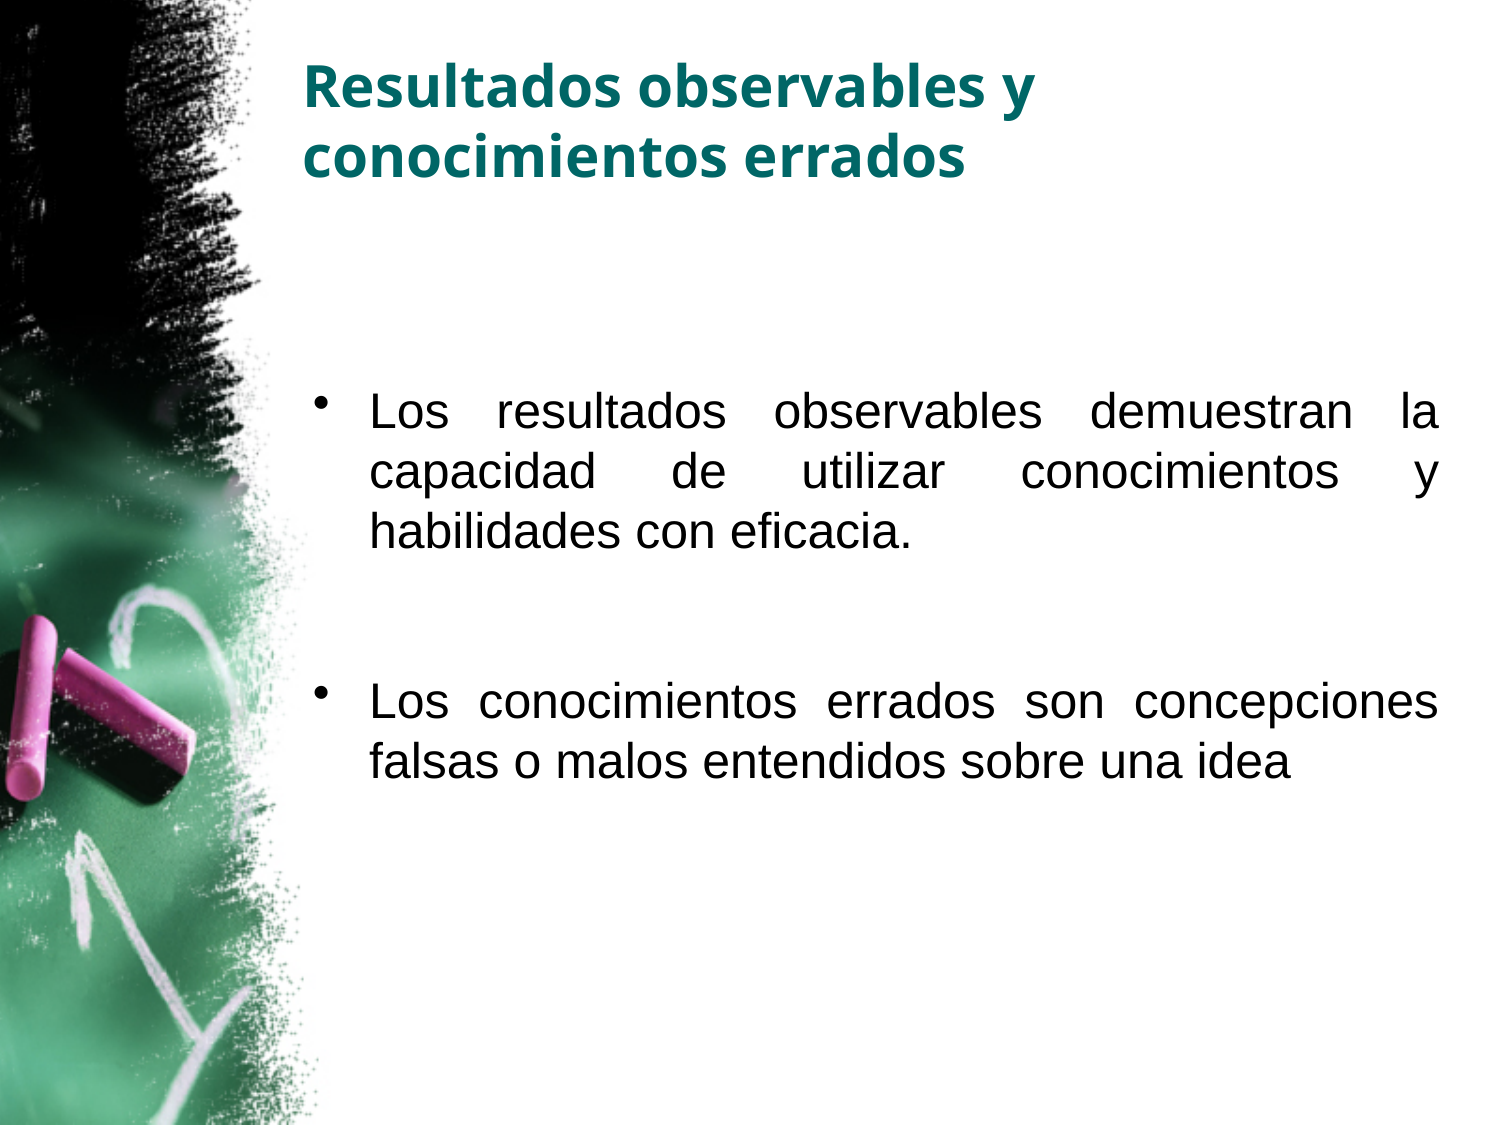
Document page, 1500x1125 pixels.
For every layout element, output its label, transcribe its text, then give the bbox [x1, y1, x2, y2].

picture [0, 0, 1500, 1125]
title Resultados observables y conocimientos errados [287, 49, 1438, 188]
list Los resultados observables demuestran la capacidad de utilizar conocimientos y habilidades con eficacia. Los conocimientos errados son concepciones falsas o malos entendidos sobre una idea [297, 370, 1455, 836]
